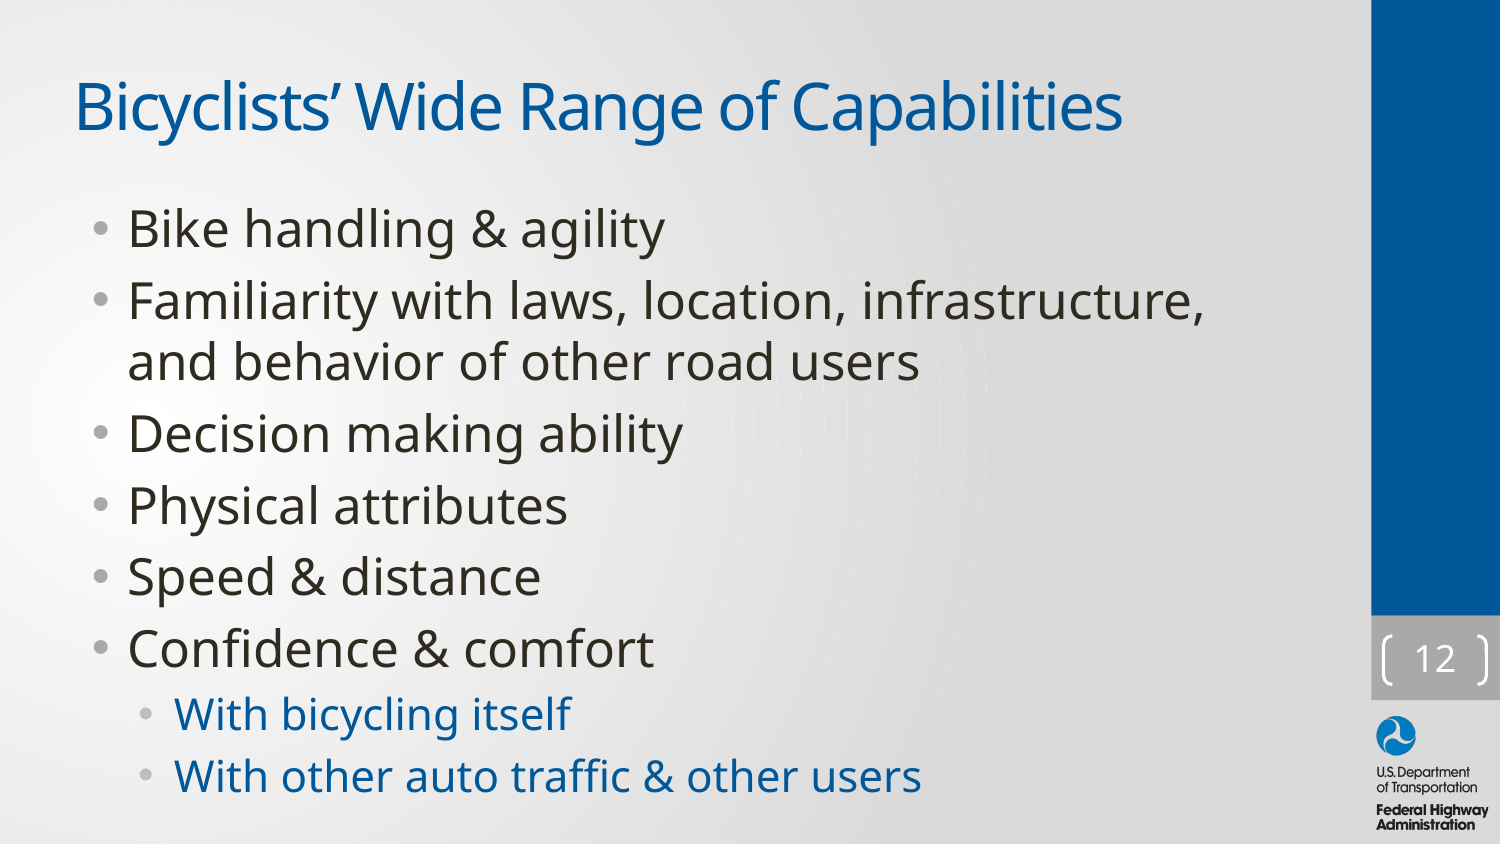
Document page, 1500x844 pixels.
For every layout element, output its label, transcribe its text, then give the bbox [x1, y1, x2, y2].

title Bicyclists’ Wide Range of Capabilities [58, 33, 1309, 175]
list Bike handling & agility Familiarity with laws, location, infrastructure, and behavior of other road users Decision making ability Physical attributes Speed & distance Confidence & comfort With bicycling itself With other auto traffic & other users [58, 188, 1240, 810]
slide_number 12 [1381, 634, 1488, 687]
